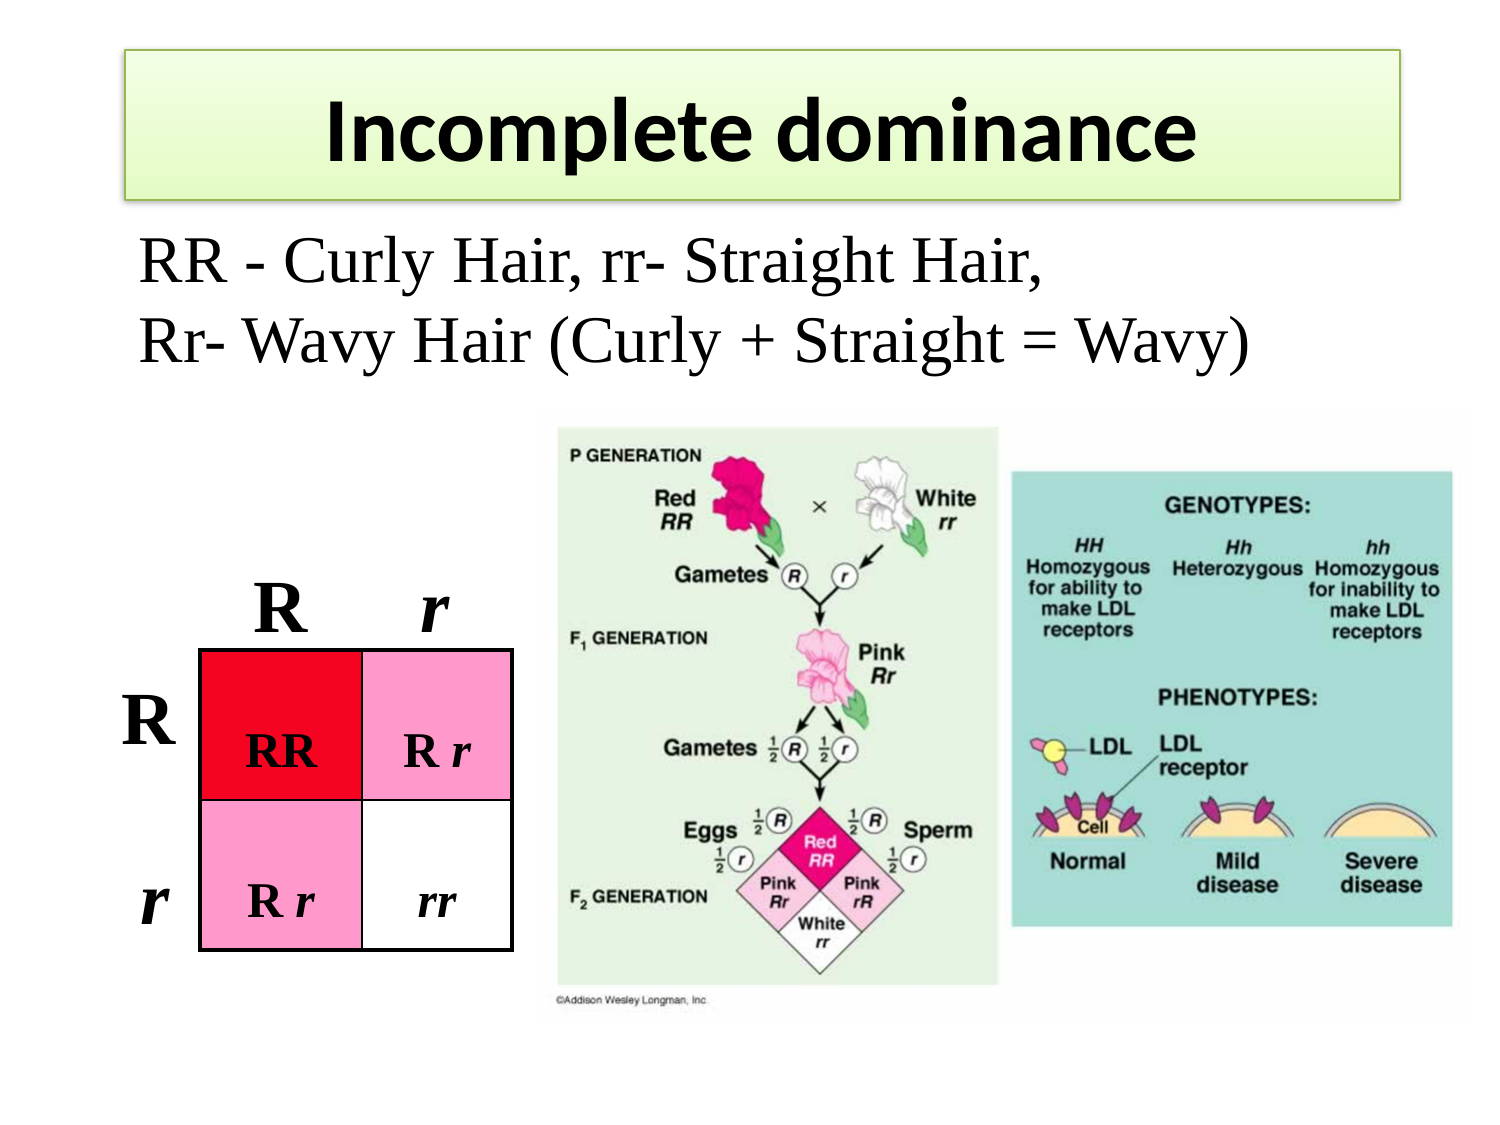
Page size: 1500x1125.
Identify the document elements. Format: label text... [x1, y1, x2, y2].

table_cell rr [363, 801, 510, 948]
table_header RR [202, 652, 361, 799]
title Incomplete dominance [124, 49, 1401, 201]
text_box R r [88, 662, 191, 948]
picture [539, 408, 1471, 1022]
text_box R r [238, 549, 465, 655]
table_cell R r [202, 801, 361, 948]
text_box RR - Curly Hair, rr- Straight Hair, Rr- Wavy Hair (Curly + Straight = Wavy) [123, 208, 1388, 384]
table_header R r [363, 652, 510, 799]
